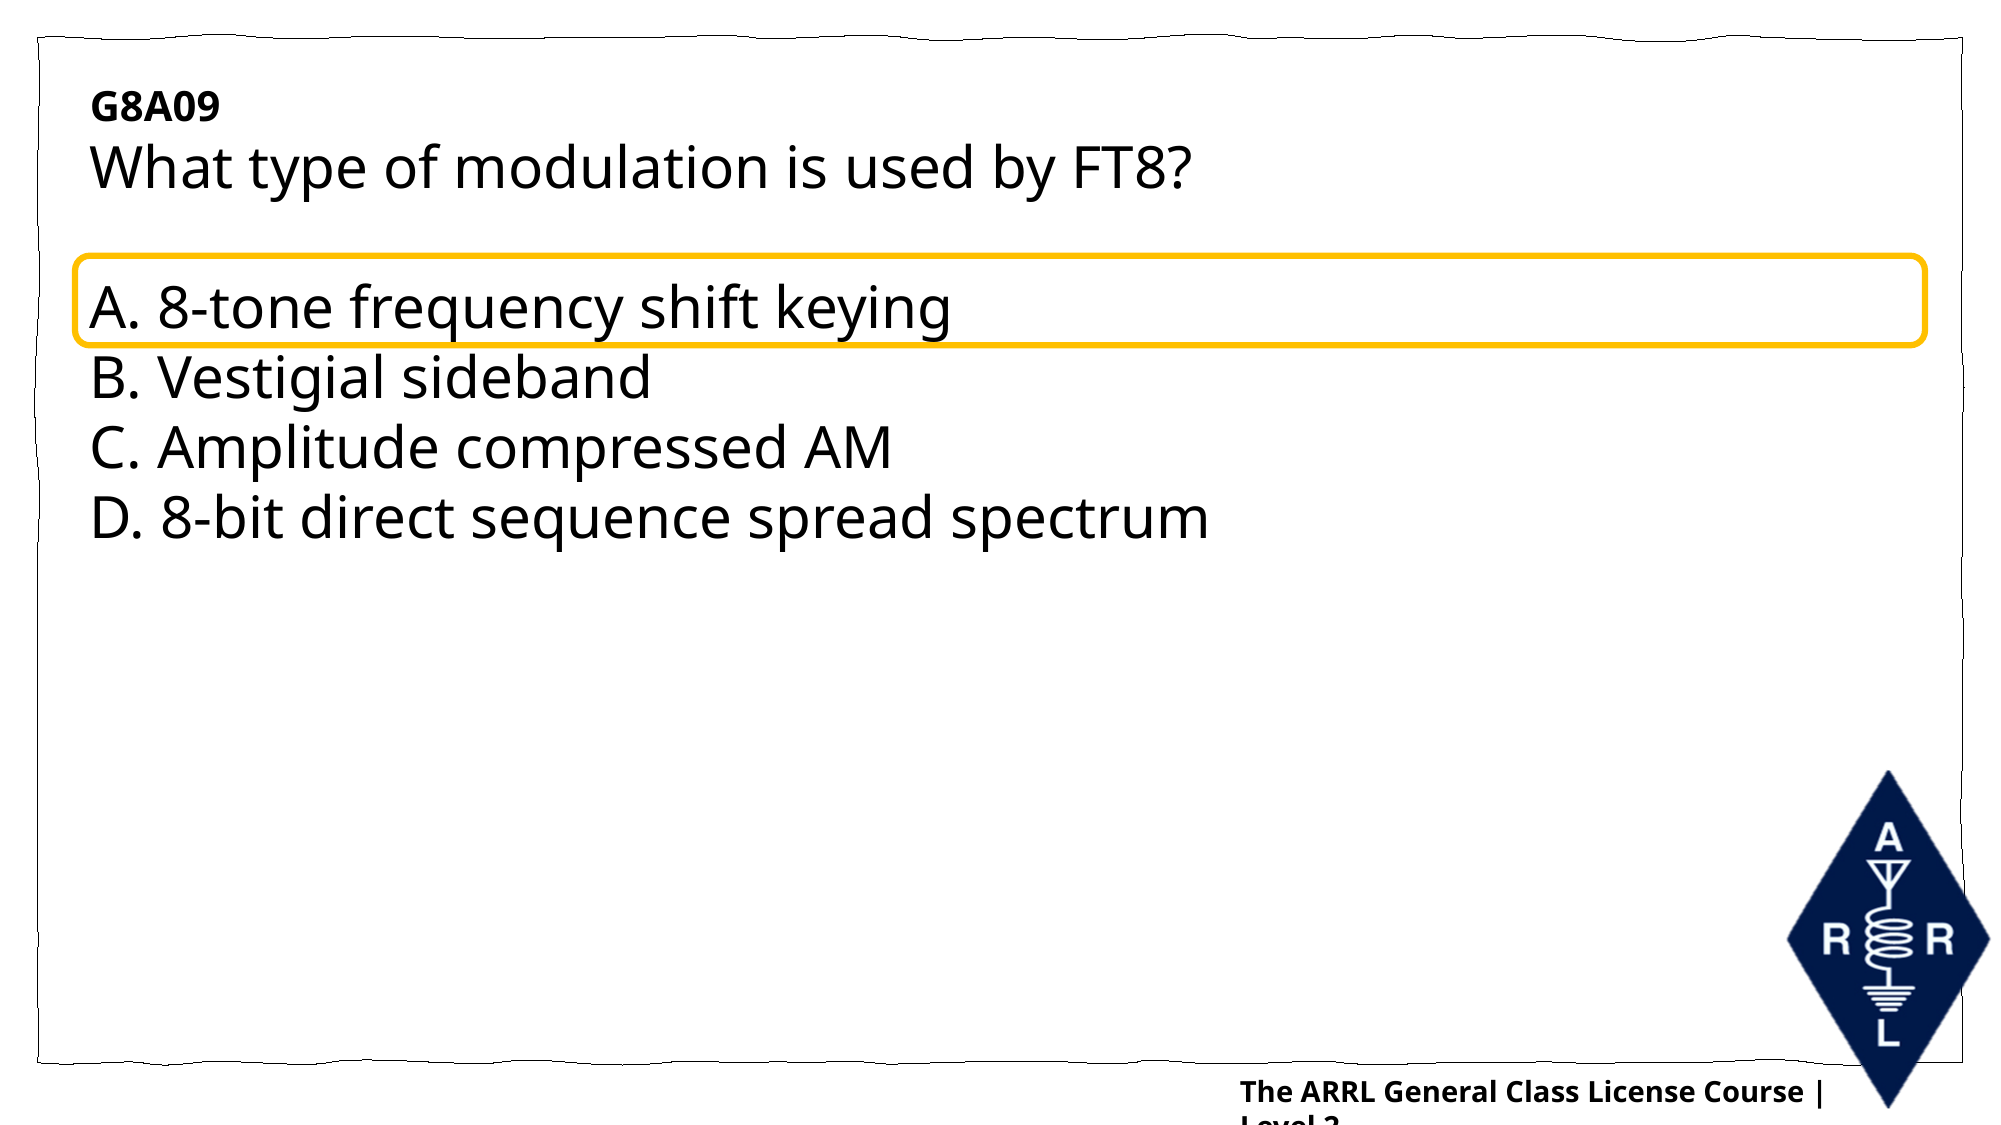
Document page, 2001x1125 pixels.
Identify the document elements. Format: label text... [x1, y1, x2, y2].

text_box G8A09 What type of modulation is used by FT8? A. 8-tone frequency shift keying B. Vestigial sideband C. Amplitude compressed AM D. 8-bit direct sequence spread spectrum [75, 72, 1850, 262]
picture [1773, 752, 1999, 1125]
text_box G8A09 What type of modulation is used by FT8? A. 8-tone frequency shift keying B. Vestigial sideband C. Amplitude compressed AM D. 8-bit direct sequence spread spectrum [75, 339, 1850, 558]
text_box [73, 254, 1927, 347]
